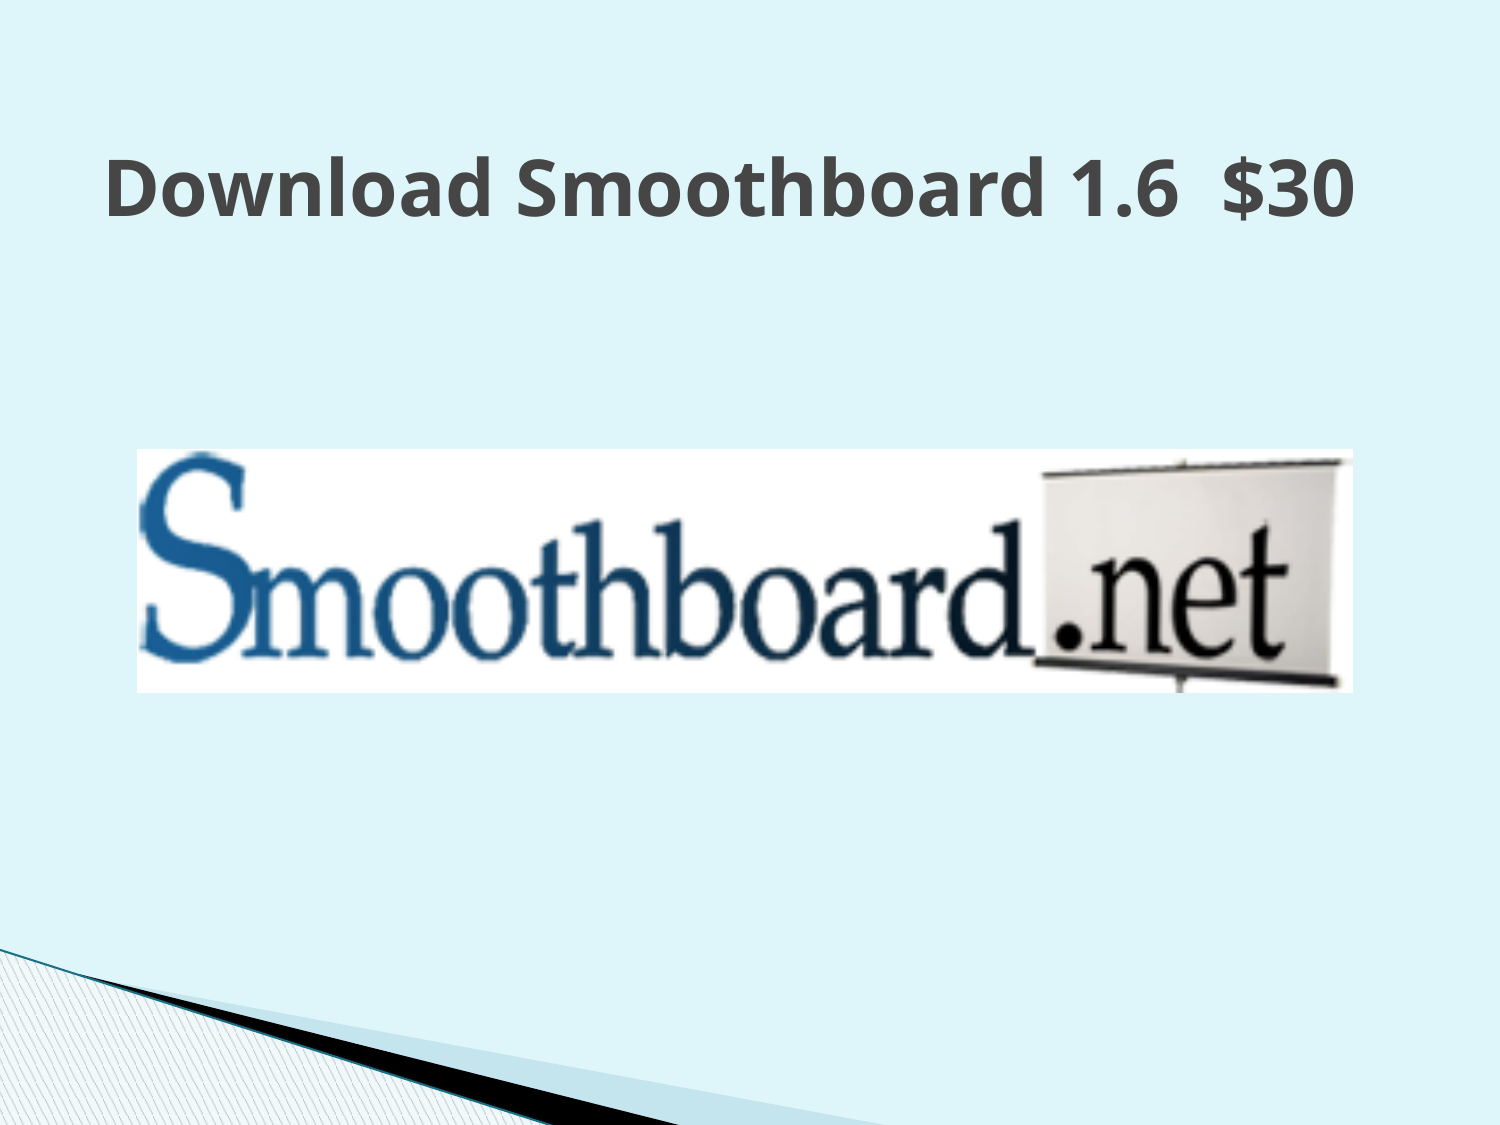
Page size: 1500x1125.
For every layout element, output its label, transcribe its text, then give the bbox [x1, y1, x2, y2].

picture [137, 449, 1353, 693]
title Download Smoothboard 1.6 $30 [75, 99, 1425, 350]
